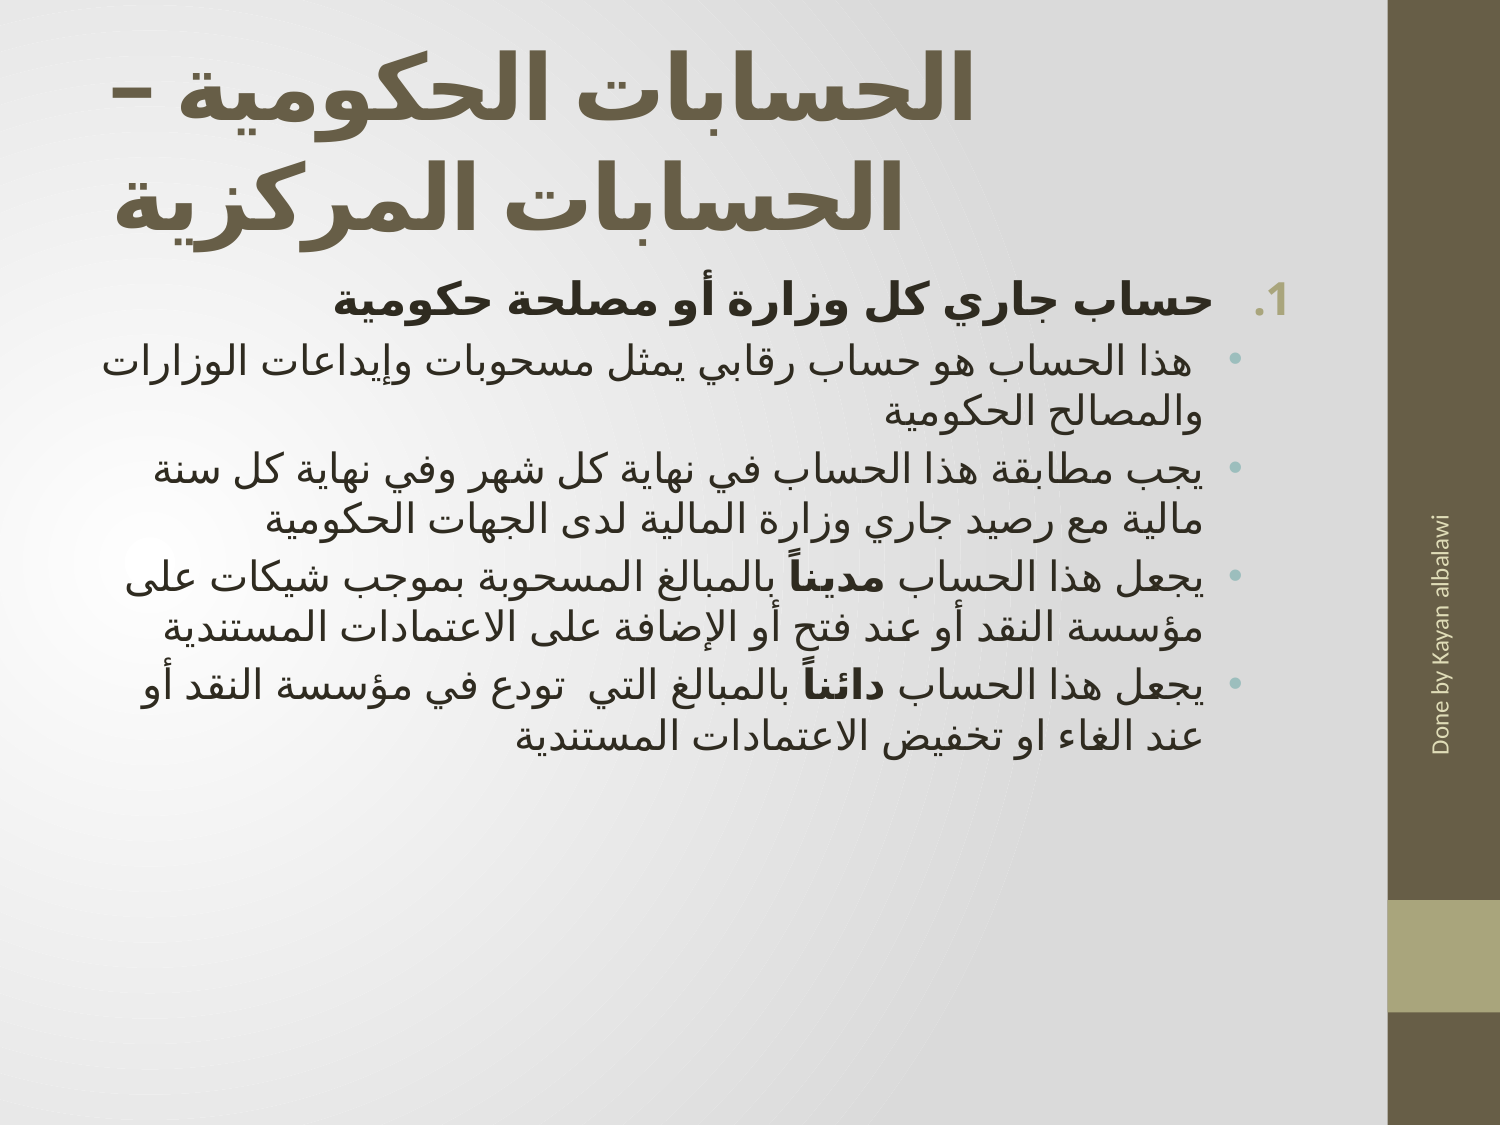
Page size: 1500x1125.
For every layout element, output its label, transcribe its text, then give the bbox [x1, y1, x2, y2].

list حساب جاري كل وزارة أو مصلحة حكومية هذا الحساب هو حساب رقابي يمثل مسحوبات وإيداعات الوزارات والمصالح الحكومية يجب مطابقة هذا الحساب في نهاية كل شهر وفي نهاية كل سنة مالية مع رصيد جاري وزارة المالية لدى الجهات الحكومية يجعل هذا الحساب مديناً بالمبالغ المسحوبة بموجب شيكات على مؤسسة النقد أو عند فتح أو الإضافة على الاعتمادات المستندية يجعل هذا الحساب دائناً بالمبالغ التي تودع في مؤسسة النقد أو عند الغاء او تخفيض الاعتمادات المستندية [75, 262, 1325, 1050]
title الحسابات الحكومية – الحسابات المركزية [75, 45, 1325, 233]
footer Done by Kayan albalawi [1408, 500, 1469, 889]
